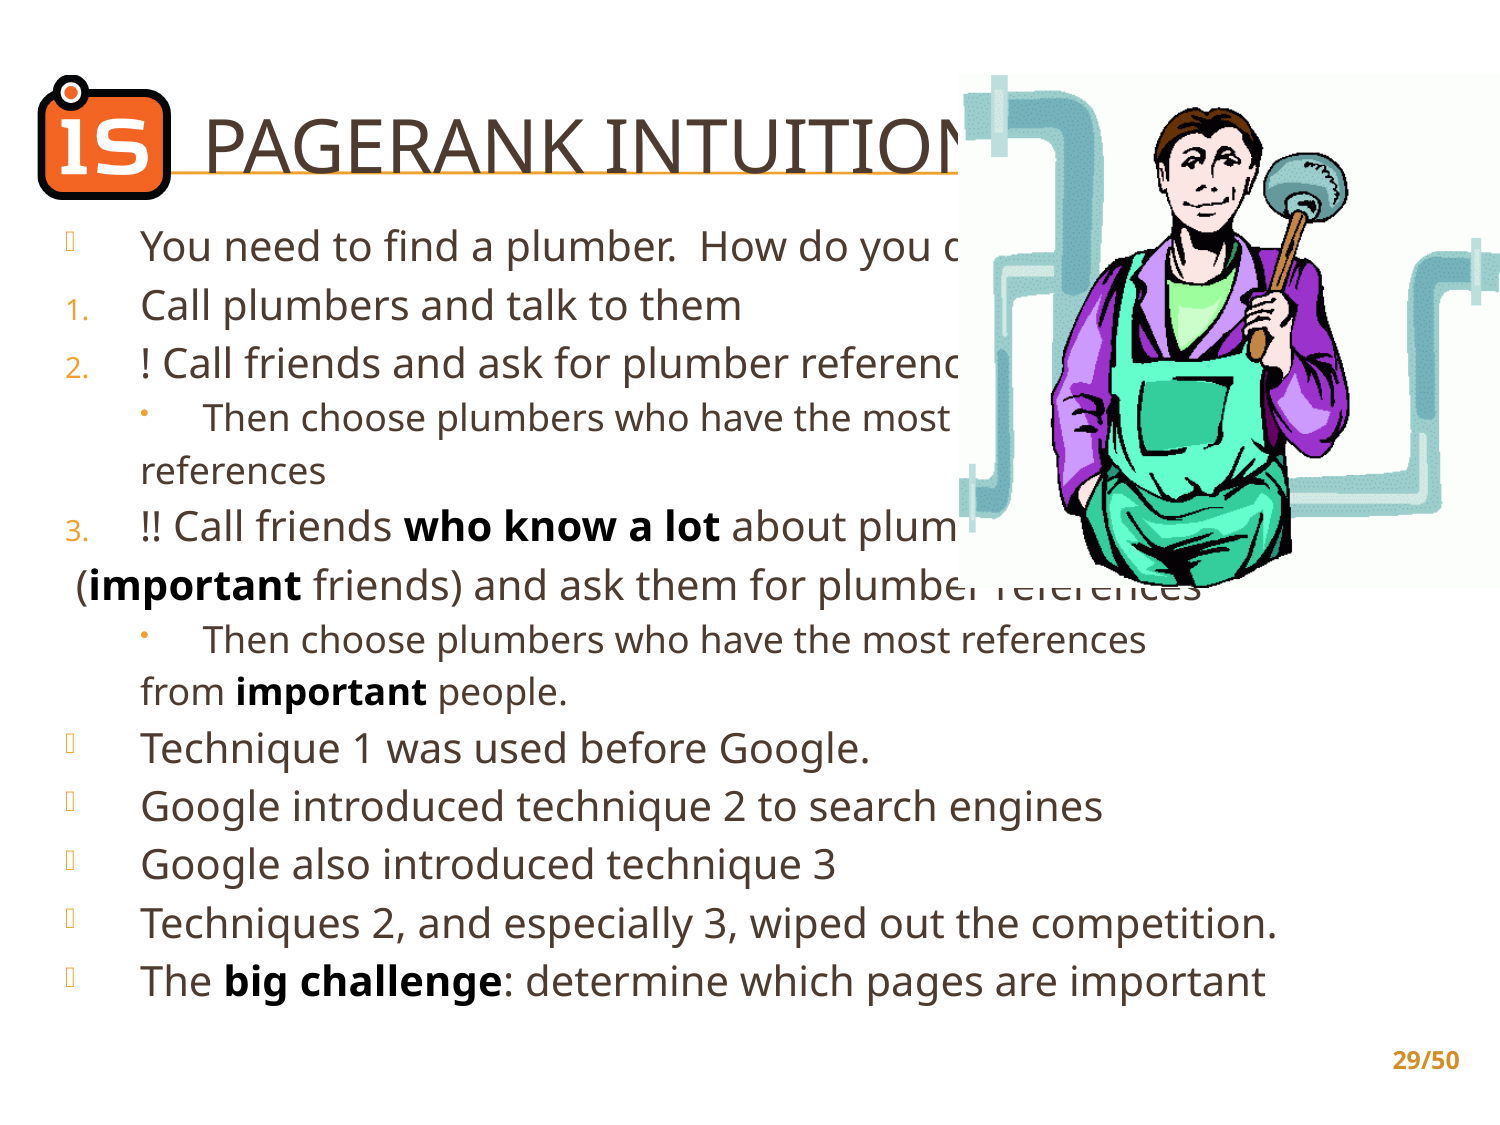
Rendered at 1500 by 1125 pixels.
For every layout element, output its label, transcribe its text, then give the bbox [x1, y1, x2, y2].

picture [958, 74, 1500, 588]
slide_number 29/50 [1350, 1037, 1475, 1079]
picture [37, 75, 171, 200]
list You need to find a plumber. How do you do it? Call plumbers and talk to them ! Call friends and ask for plumber references Then choose plumbers who have the most references !! Call friends who know a lot about plumbers (important friends) and ask them for plumber references Then choose plumbers who have the most references from important people. Technique 1 was used before Google. Google introduced technique 2 to search engines Google also introduced technique 3 Techniques 2, and especially 3, wiped out the competition. The big challenge: determine which pages are important [49, 212, 1326, 1038]
title PageRank Intuition [187, 75, 956, 212]
